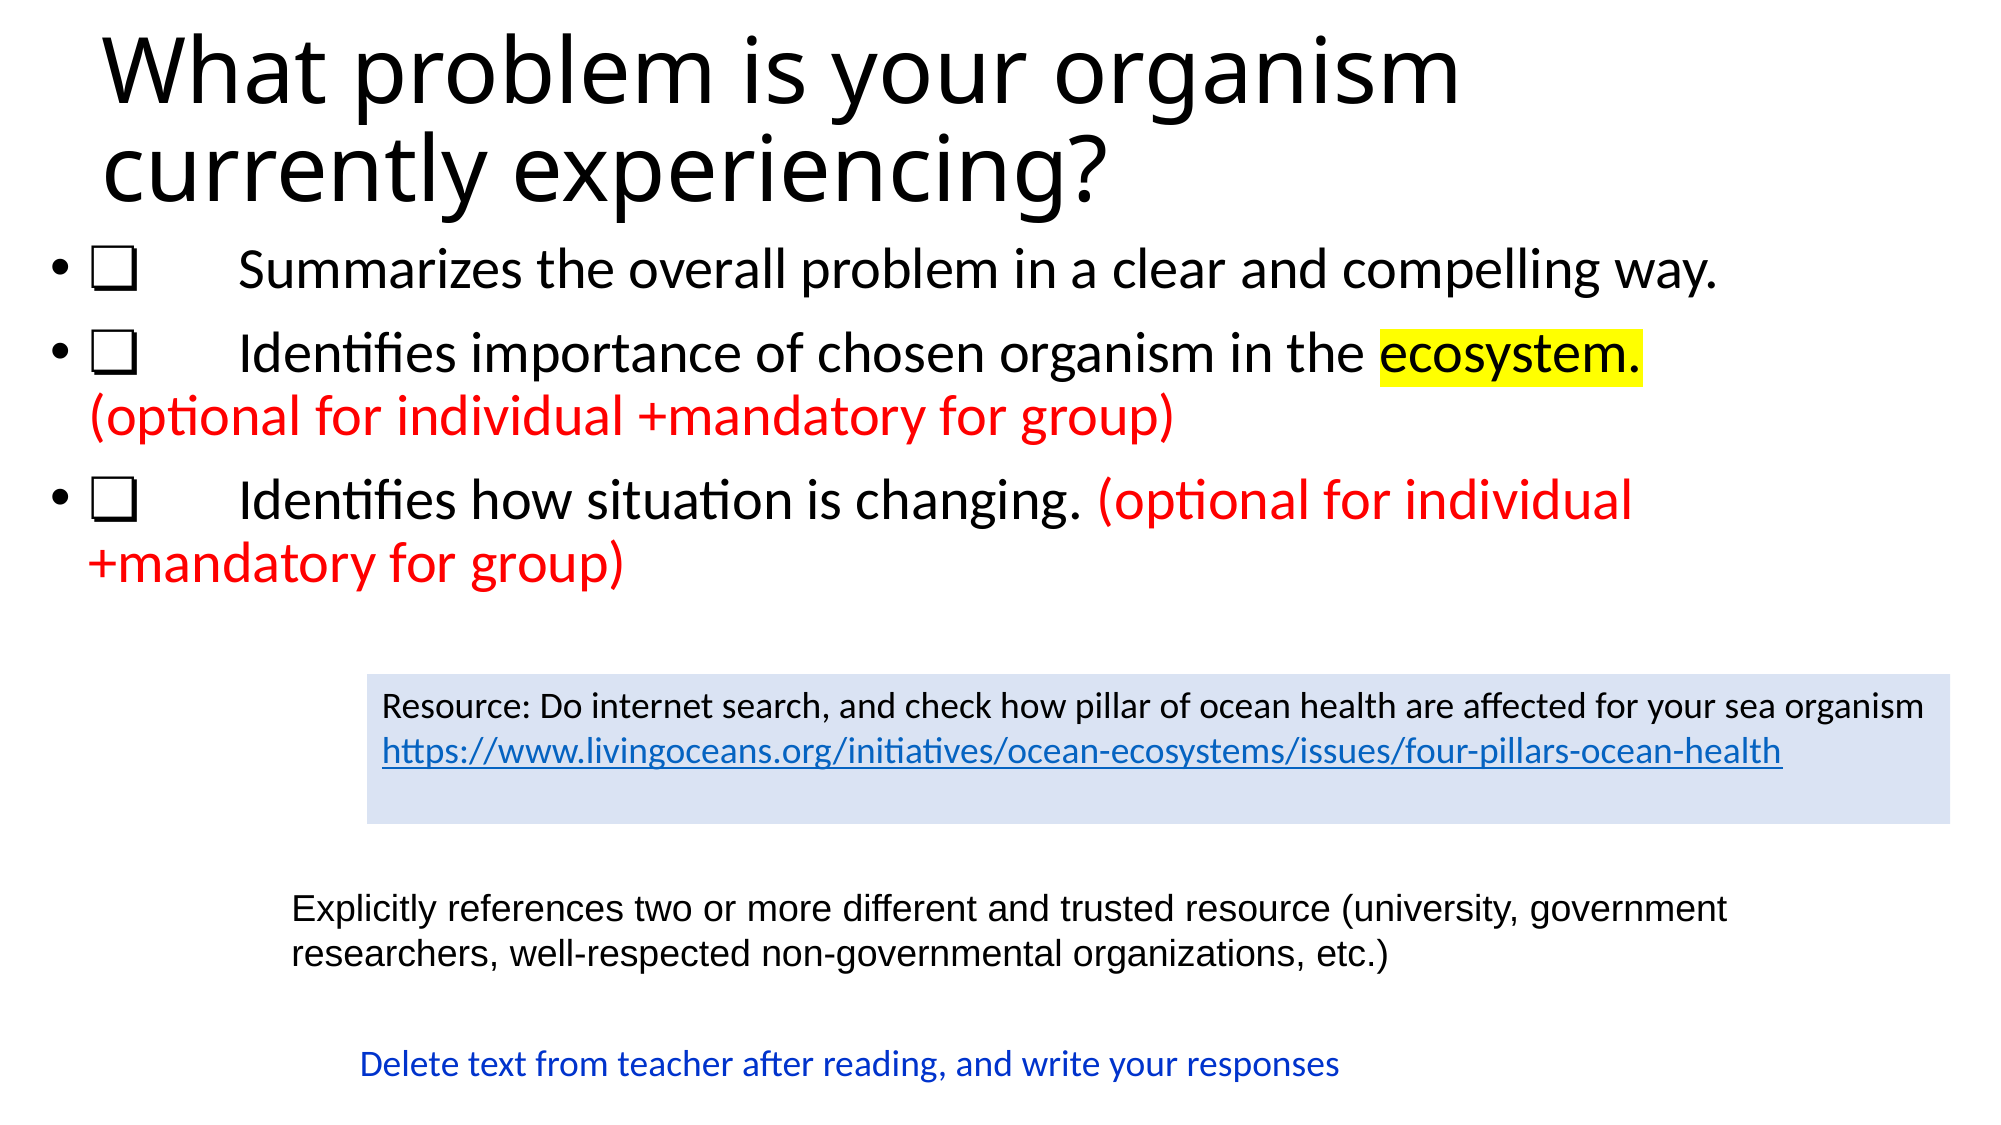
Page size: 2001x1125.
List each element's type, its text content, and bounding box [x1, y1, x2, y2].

text_box Resource: Do internet search, and check how pillar of ocean health are affected for your sea organism https://www.livingoceans.org/initiatives/ocean-ecosystems/issues/four-pillars-ocean-health [367, 674, 1951, 824]
text_box Delete text from teacher after reading, and write your responses [345, 1031, 1357, 1092]
title What problem is your organism currently experiencing? [86, 14, 1812, 232]
list ❏ Summarizes the overall problem in a clear and compelling way. ❏ Identifies importance of chosen organism in the ecosystem. (optional for individual +mandatory for group) ❏ Identifies how situation is changing. (optional for individual +mandatory for group) [35, 230, 1761, 626]
text_box Explicitly references two or more different and trusted resource (university, government researchers, well-respected non-governmental organizations, etc.) [276, 876, 1928, 982]
